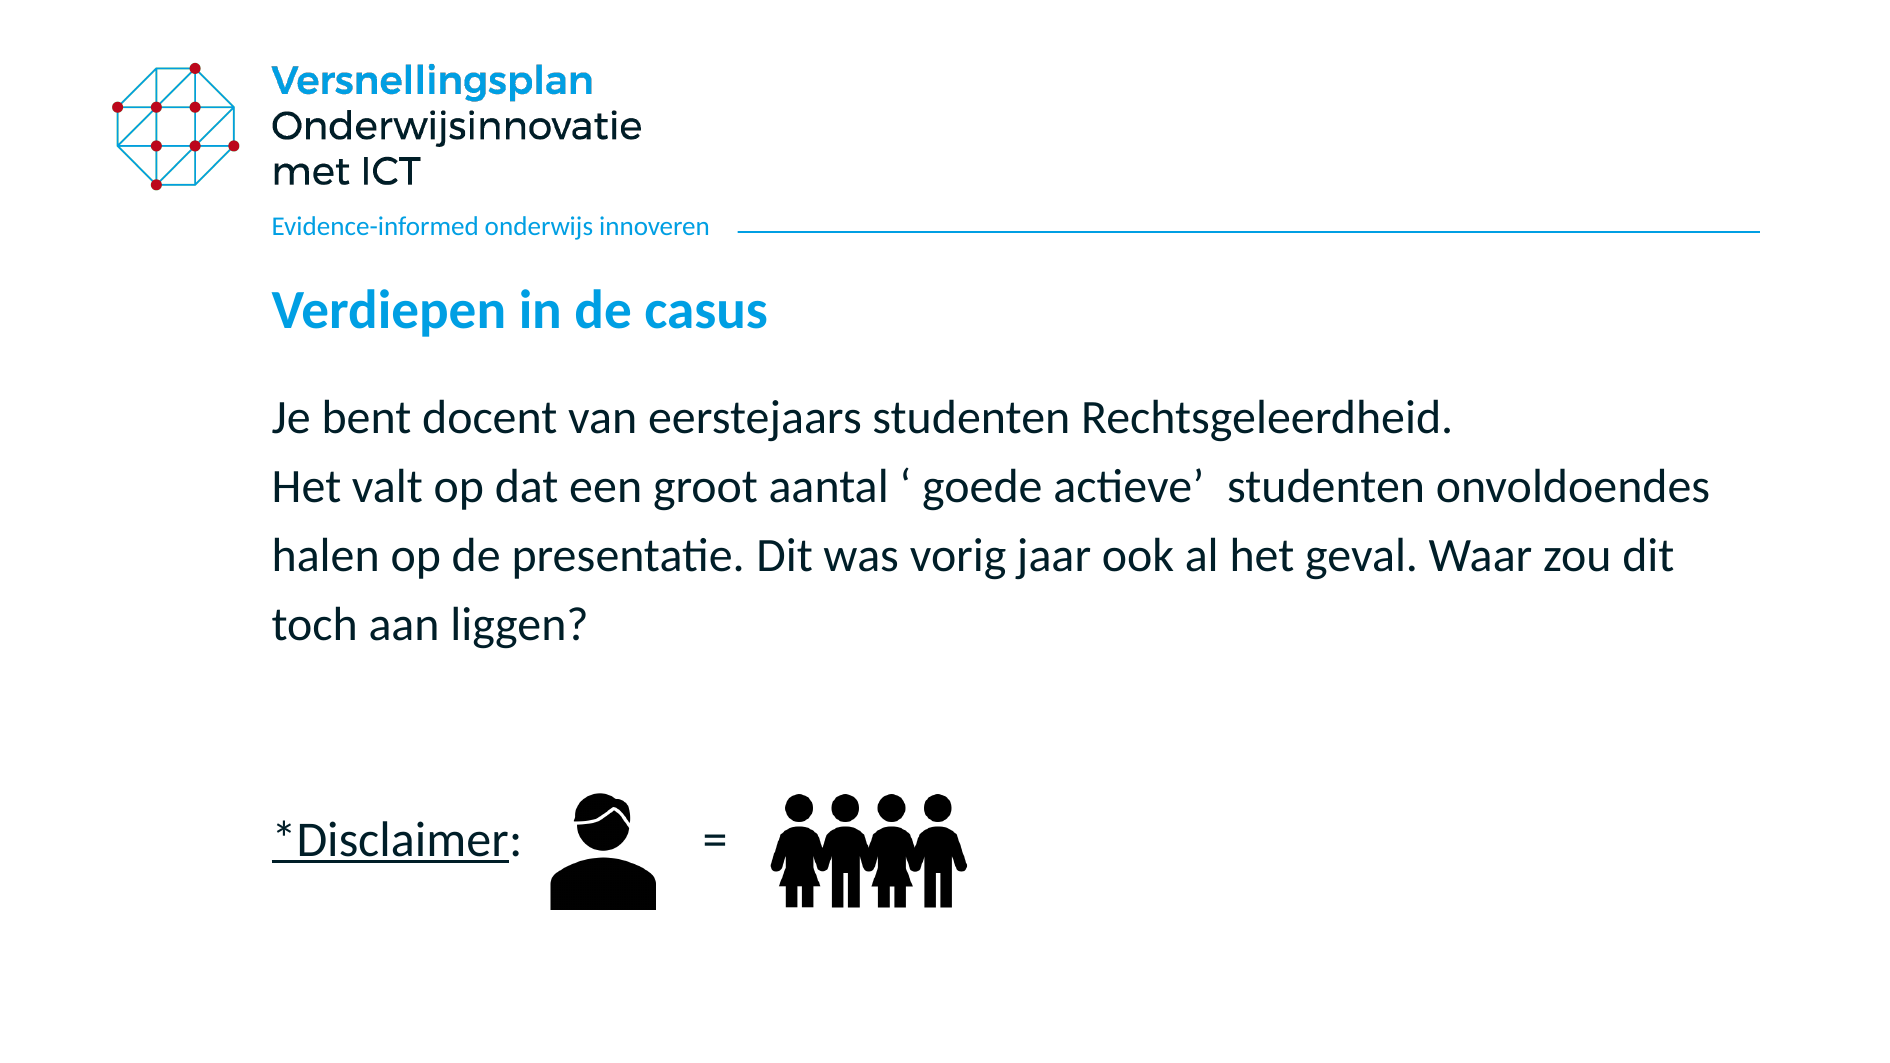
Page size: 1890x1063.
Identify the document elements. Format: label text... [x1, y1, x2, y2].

picture [524, 775, 682, 933]
list Je bent docent van eerstejaars studenten Rechtsgeleerdheid. Het valt op dat een groot aantal ‘ goede actieve’ studenten onvoldoendes halen op de presentatie. Dit was vorig jaar ook al het geval. Waar zou dit toch aan liggen? *Disclaimer: = [271, 373, 1766, 1019]
picture [756, 743, 978, 965]
list Evidence-informed onderwijs innoveren [271, 208, 738, 242]
picture [267, 0, 649, 190]
title Verdiepen in de casus [271, 273, 1766, 343]
picture [111, 61, 240, 191]
